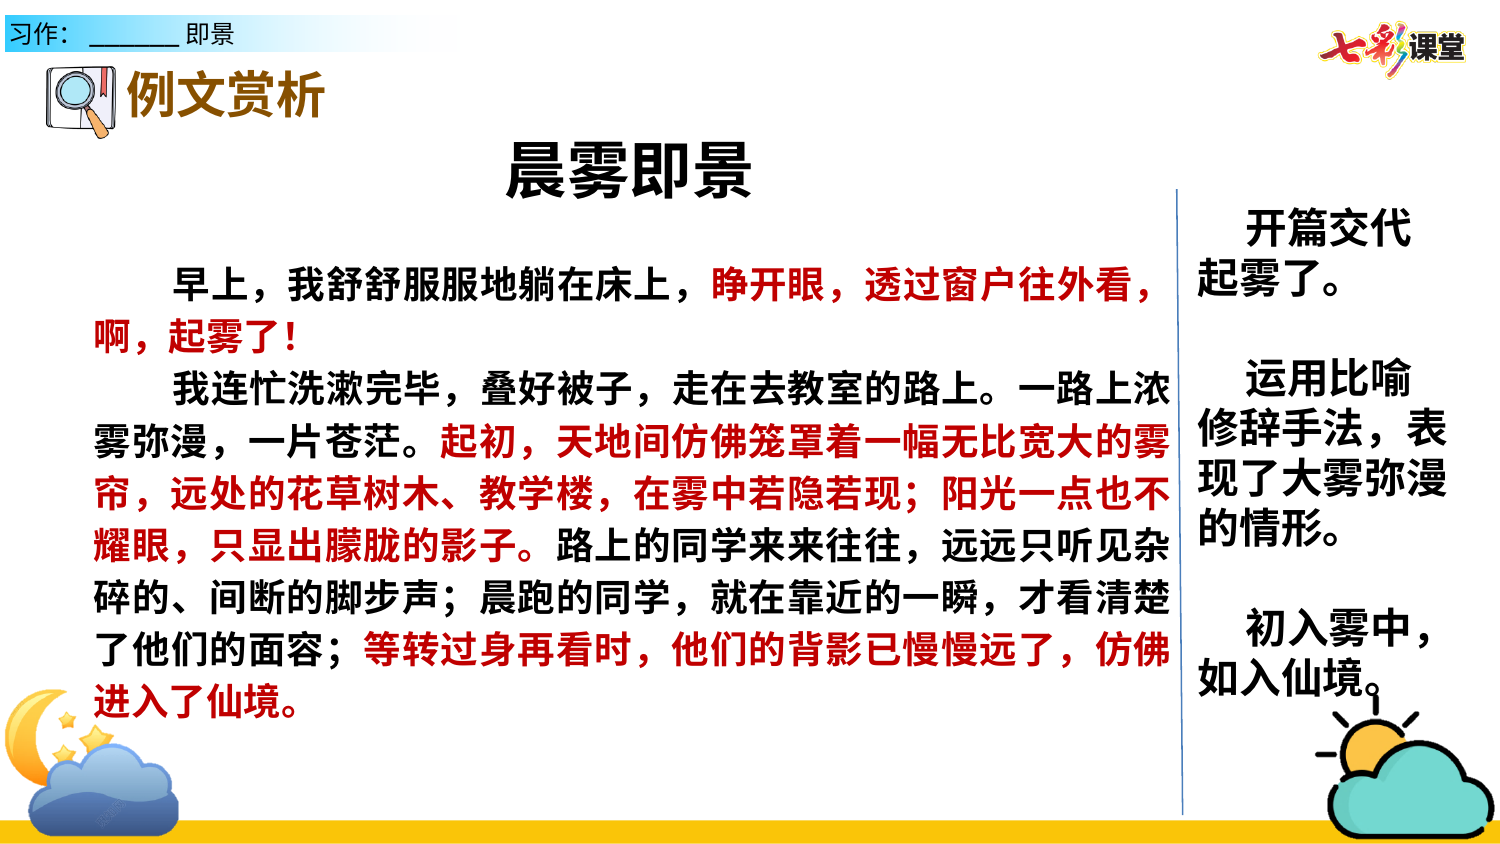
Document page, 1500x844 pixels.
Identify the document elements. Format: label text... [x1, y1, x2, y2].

text_box 例文赏析 [115, 57, 468, 129]
picture [1278, 640, 1500, 844]
text_box 开篇交代起雾了。 运用比喻修辞手法，表现了大雾弥漫的情形。 初入雾中，如入仙境。 [1187, 194, 1465, 810]
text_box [1176, 188, 1183, 816]
text_box 晨雾即景 [493, 125, 767, 212]
picture [46, 66, 116, 139]
text_box 早上，我舒舒服服地躺在床上，睁开眼，透过窗户往外看，啊，起雾了！ 我连忙洗漱完毕，叠好被子，走在去教室的路上。一路上浓雾弥漫，一片苍茫。起初，天地间仿佛笼罩着一幅无比宽大的雾帘，远处的花草树木、教学楼，在雾中若隐若现；阳光一点也不耀眼，只显出朦胧的影子。路上的同学来来往往，远远只听见杂碎的、间断的脚步声；晨跑的同学，就在靠近的一瞬，才看清楚了他们的面容；等转过身再看时，他们的背影已慢慢远了，仿佛进入了仙境。 [82, 248, 1171, 729]
picture [1316, 20, 1468, 80]
picture [0, 686, 185, 844]
